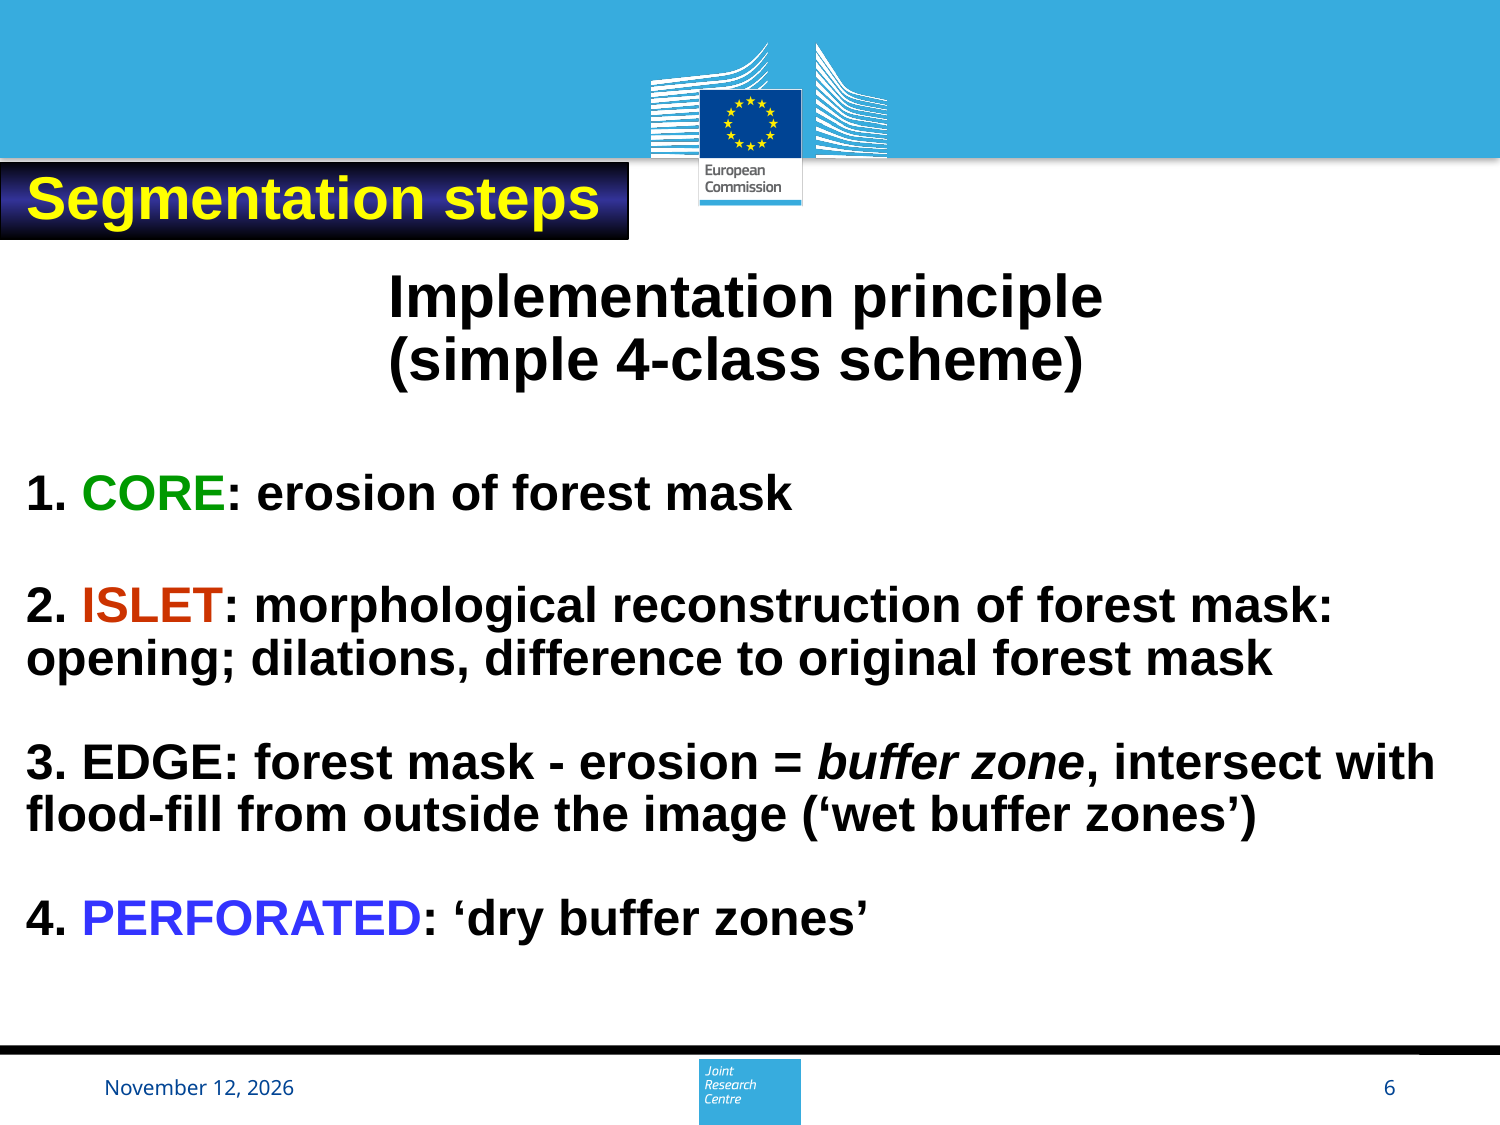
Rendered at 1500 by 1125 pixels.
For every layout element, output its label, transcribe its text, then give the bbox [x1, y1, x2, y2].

slide_number 6 [1045, 1074, 1396, 1100]
text_box Implementation principle (simple 4-class scheme) [375, 260, 1135, 401]
text_box 1. CORE: erosion of forest mask 2. ISLET: morphological reconstruction of forest mask: opening; dilations, difference to original forest mask 3. EDGE: forest mask - erosion = buffer zone, intersect with flood-fill from outside the image (‘wet buffer zones’) 4. PERFORATED: ‘dry buffer zones’ [12, 462, 1500, 1020]
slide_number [104, 1074, 455, 1100]
picture [699, 1059, 801, 1125]
text_box Segmentation steps [0, 162, 628, 239]
picture [651, 42, 887, 207]
